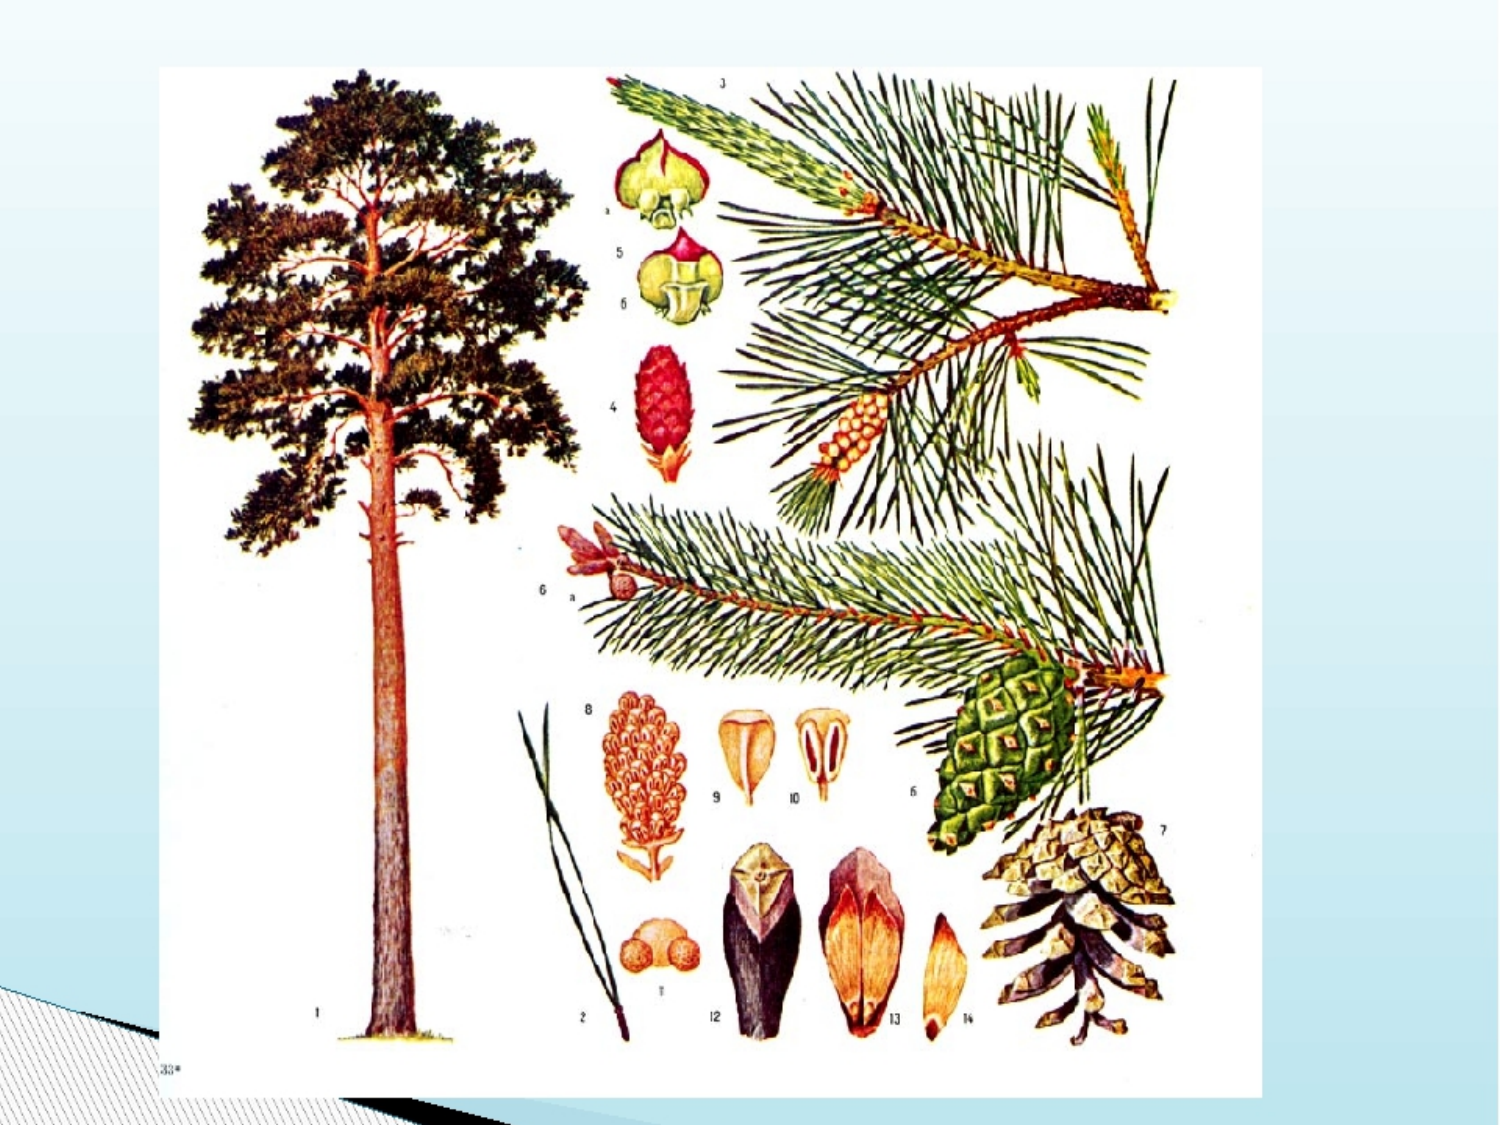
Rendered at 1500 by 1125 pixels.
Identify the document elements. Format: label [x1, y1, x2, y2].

list [0, 0, 1500, 1125]
